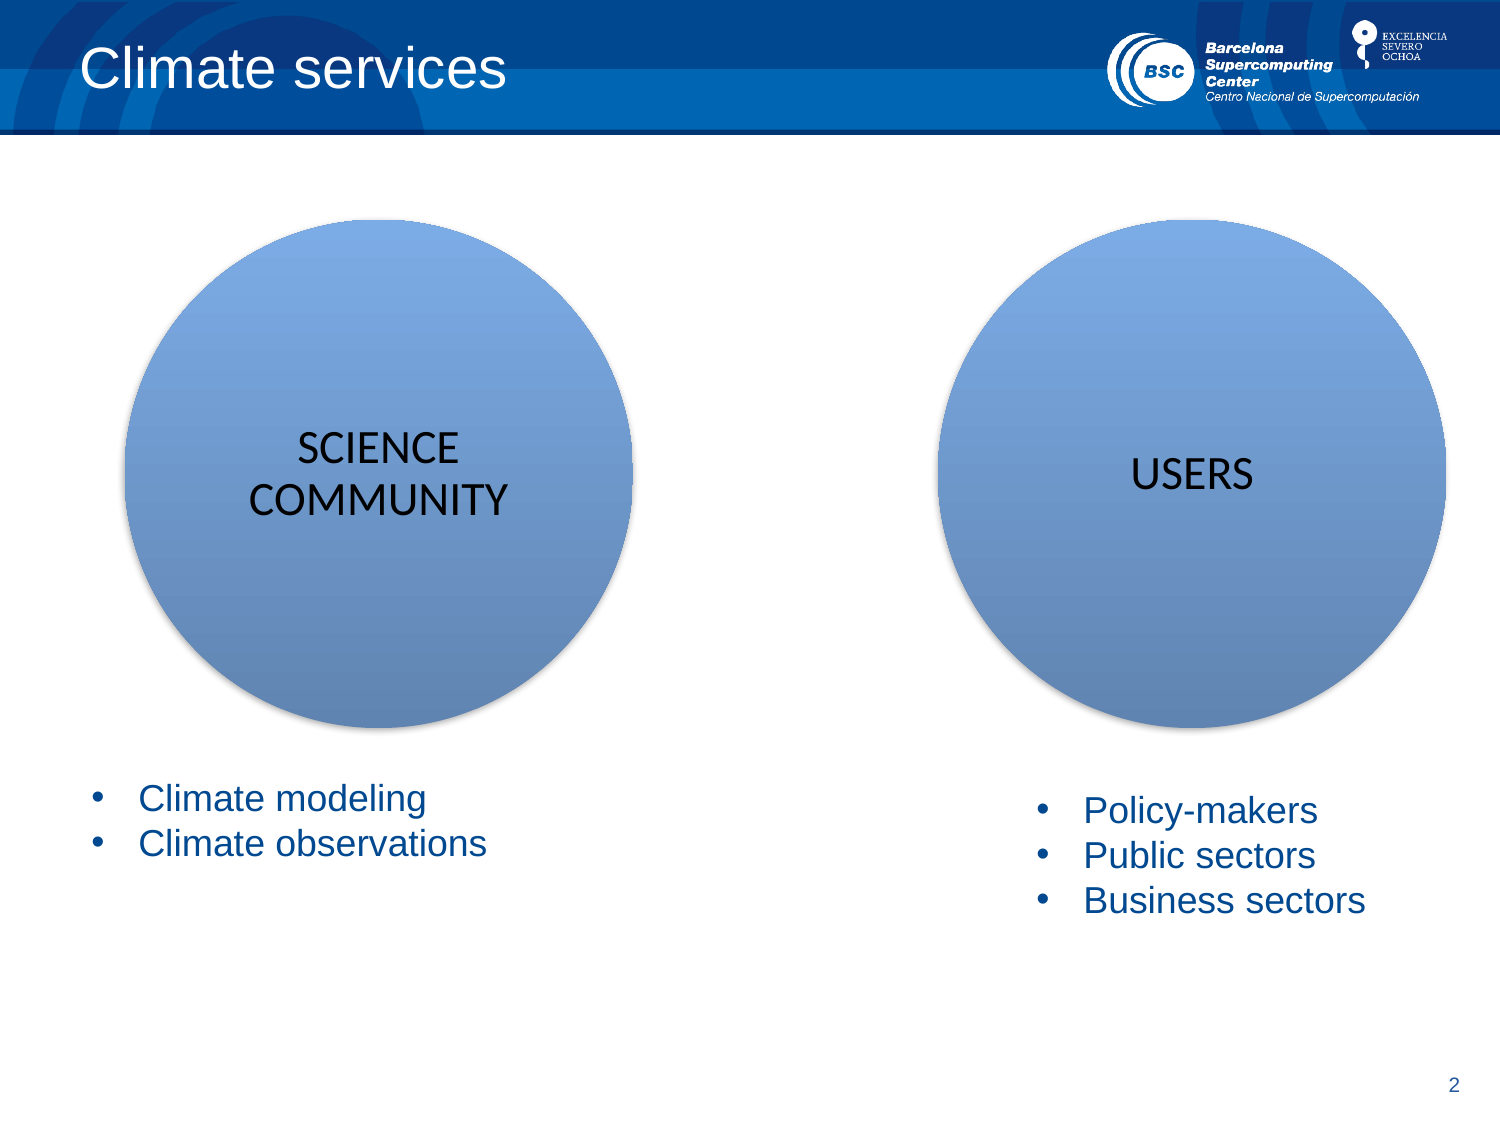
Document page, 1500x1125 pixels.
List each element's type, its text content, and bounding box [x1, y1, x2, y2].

title Climate services [65, 23, 1081, 135]
text_box Climate modeling Climate observations [76, 766, 550, 917]
picture [0, 0, 1500, 135]
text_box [124, 219, 1447, 729]
text_box Policy-makers Public sectors Business sectors [1021, 778, 1471, 929]
